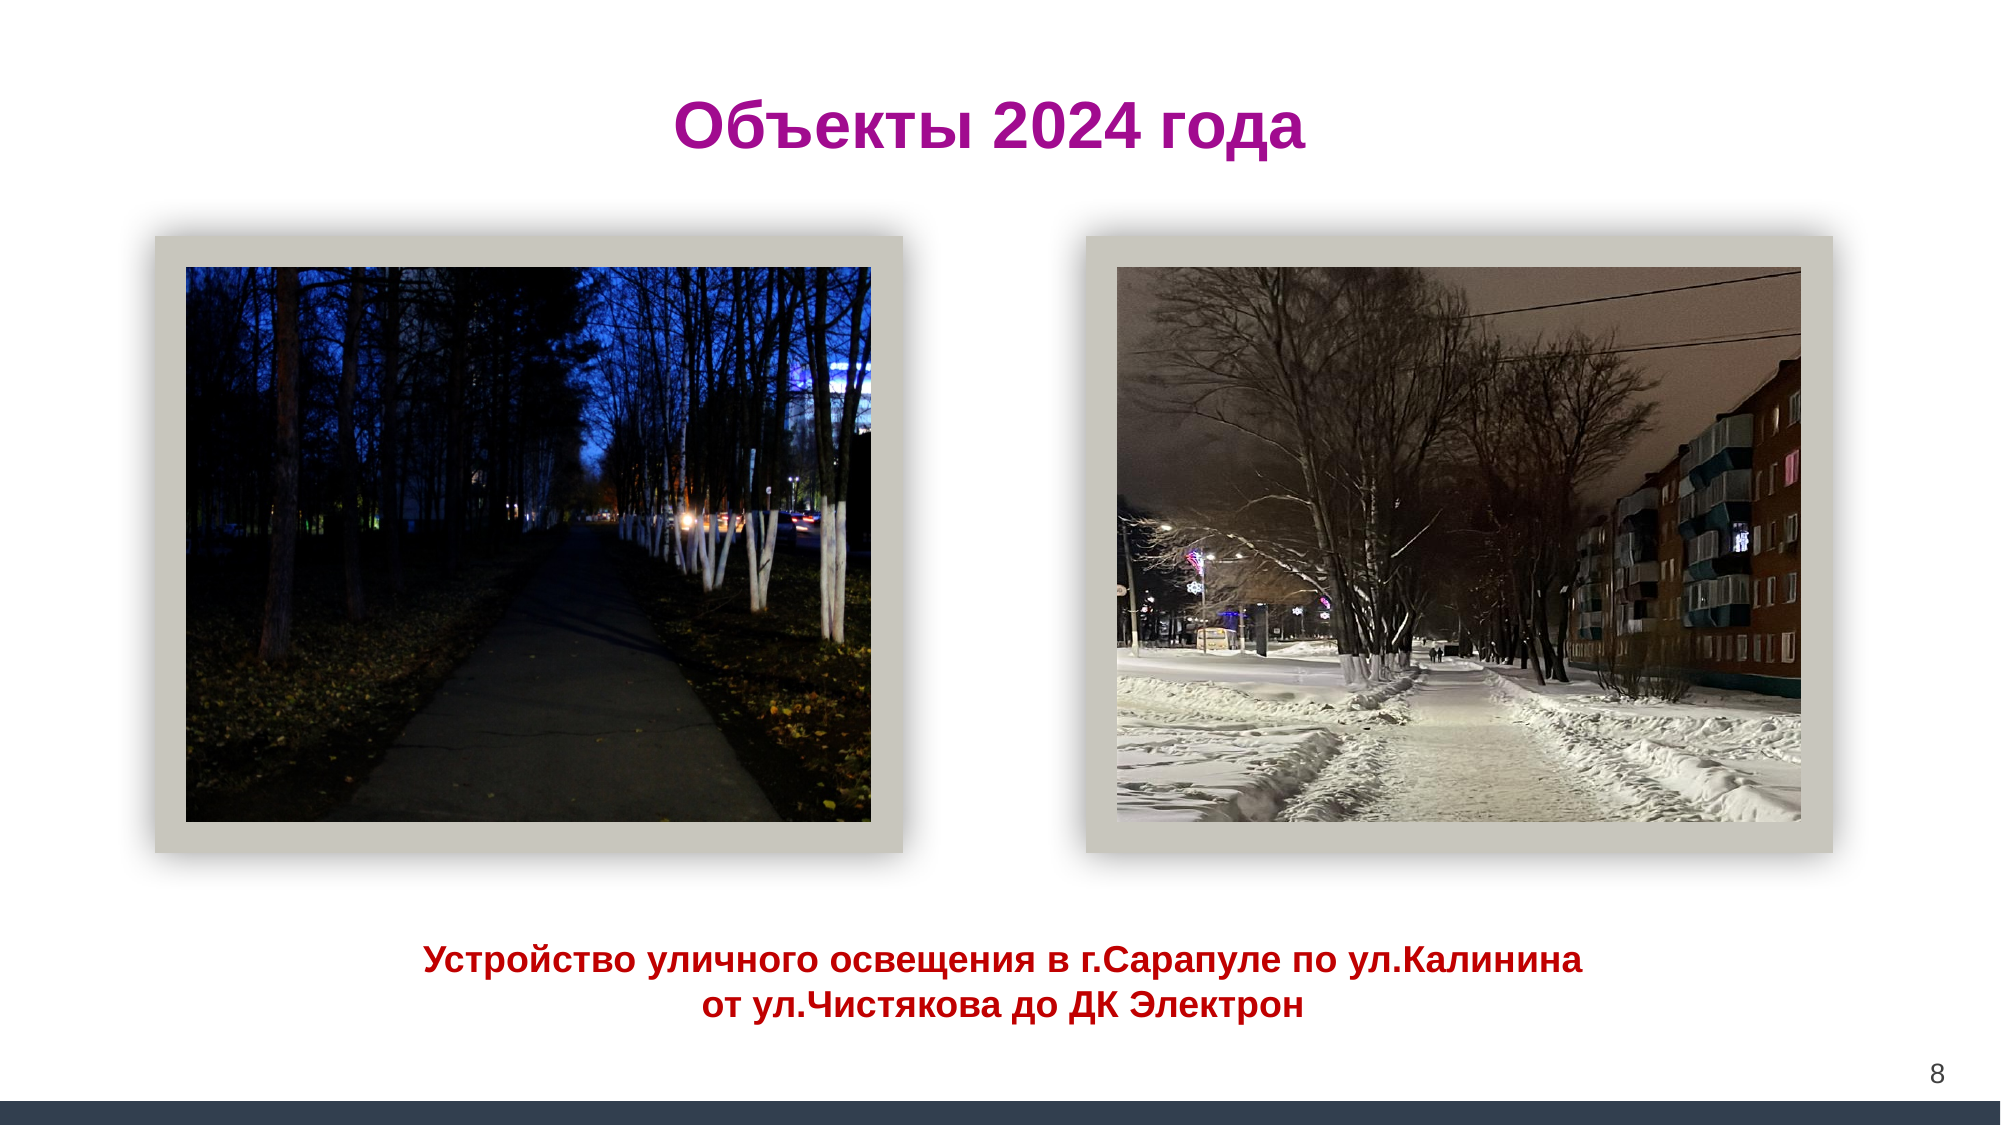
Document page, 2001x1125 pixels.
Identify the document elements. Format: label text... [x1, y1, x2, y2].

picture [1116, 267, 1802, 823]
text_box Устройство уличного освещения в г.Сарапуле по ул.Калинина от ул.Чистякова до ДК Электрон [124, 927, 1893, 1033]
picture [186, 267, 872, 823]
slide_number 8 [1510, 1042, 1961, 1103]
title Объекты 2024 года [44, 59, 1936, 194]
